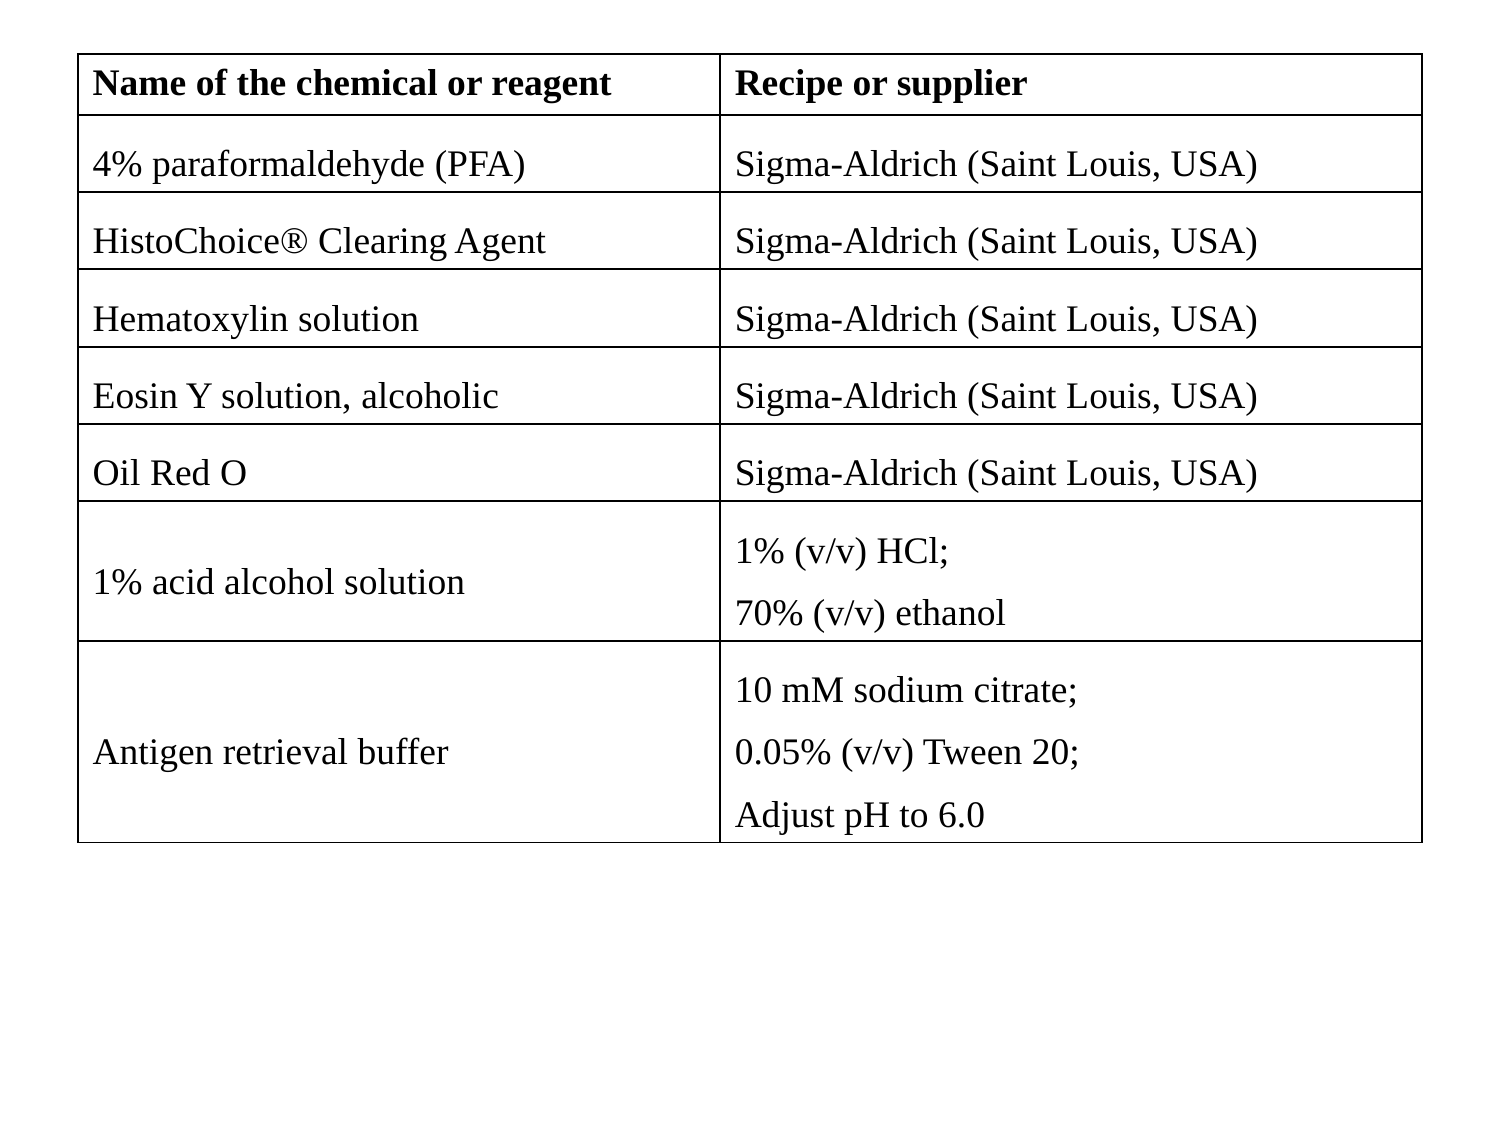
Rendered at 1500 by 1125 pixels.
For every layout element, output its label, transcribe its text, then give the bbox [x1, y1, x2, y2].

table_cell HistoChoice® Clearing Agent [79, 193, 719, 268]
table_header Name of the chemical or reagent [79, 55, 719, 114]
table_cell Antigen retrieval buffer [79, 642, 719, 842]
table_cell Hematoxylin solution [79, 270, 719, 346]
table_cell Eosin Y solution, alcoholic [79, 348, 719, 423]
table_cell 1% (v/v) HCl; 70% (v/v) ethanol [721, 502, 1421, 640]
table_cell Sigma-Aldrich (Saint Louis, USA) [721, 270, 1421, 346]
table_cell Sigma-Aldrich (Saint Louis, USA) [721, 348, 1421, 423]
table_cell Sigma-Aldrich (Saint Louis, USA) [721, 193, 1421, 268]
table_header Recipe or supplier [721, 55, 1421, 114]
table_cell Oil Red O [79, 425, 719, 500]
table_cell 10 mM sodium citrate; 0.05% (v/v) Tween 20; Adjust pH to 6.0 [721, 642, 1421, 842]
table_cell 1% acid alcohol solution [79, 502, 719, 640]
table_cell 4% paraformaldehyde (PFA) [79, 116, 719, 191]
table_cell Sigma-Aldrich (Saint Louis, USA) [721, 116, 1421, 191]
table_cell Sigma-Aldrich (Saint Louis, USA) [721, 425, 1421, 500]
